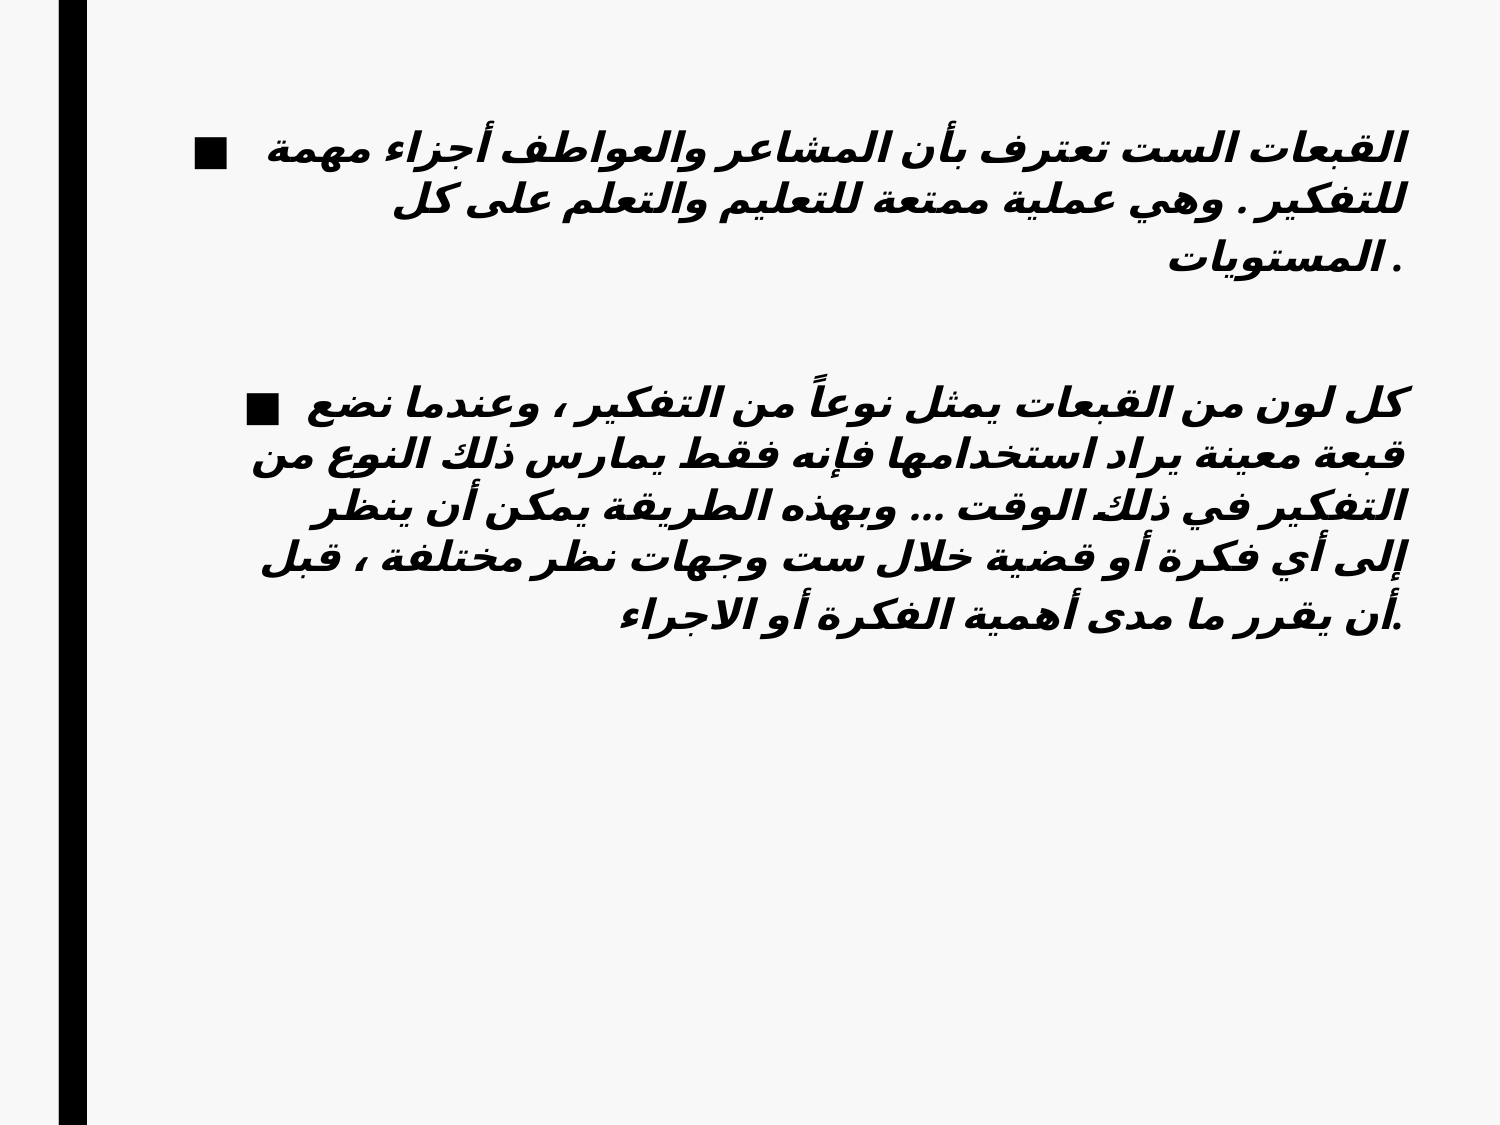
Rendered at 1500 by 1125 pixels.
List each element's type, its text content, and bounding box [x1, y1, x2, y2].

list القبعات الست تعترف بأن المشاعر والعواطف أجزاء مهمة للتفكير . وهي عملية ممتعة للتعليم والتعلم على كل المستويات . كل لون من القبعات يمثل نوعاً من التفكير ، وعندما نضع قبعة معينة يراد استخدامها فإنه فقط يمارس ذلك النوع من التفكير في ذلك الوقت ... وبهذه الطريقة يمكن أن ينظر إلى أي فكرة أو قضية خلال ست وجهات نظر مختلفة ، قبل أن يقرر ما مدى أهمية الفكرة أو الاجراء. [174, 116, 1413, 1001]
